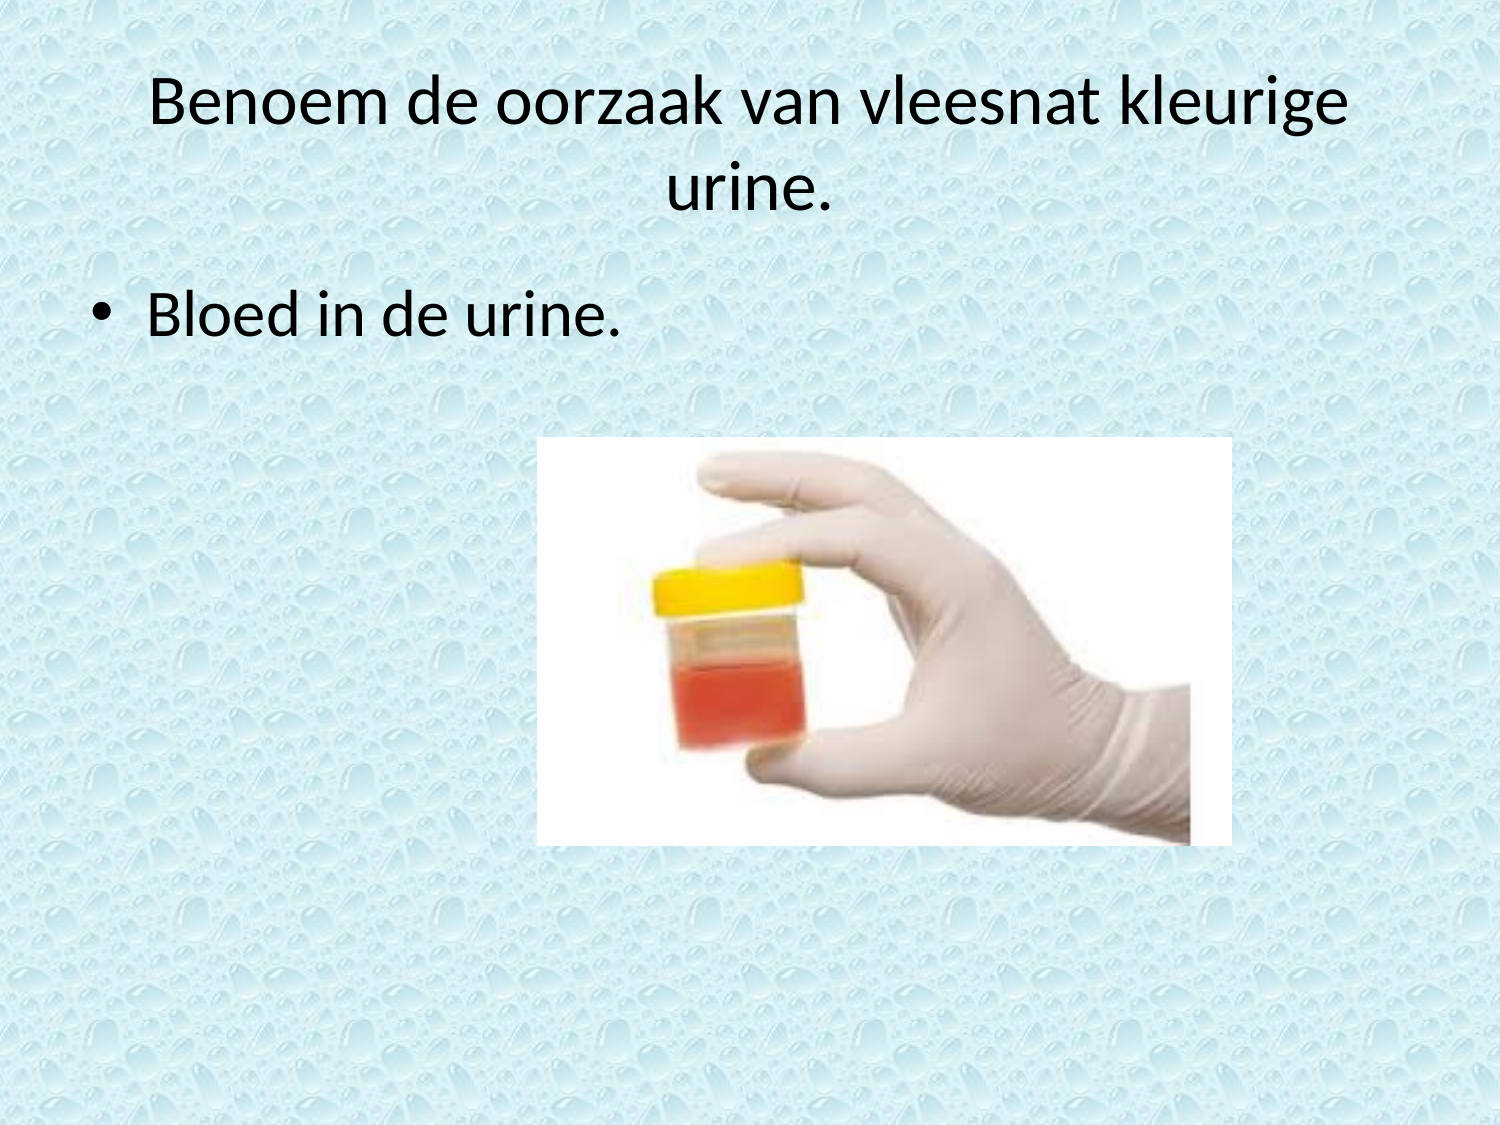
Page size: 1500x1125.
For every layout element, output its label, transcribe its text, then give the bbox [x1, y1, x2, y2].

picture [537, 437, 1233, 847]
title Benoem de oorzaak van vleesnat kleurige urine. [75, 45, 1425, 233]
list Bloed in de urine. [75, 262, 1425, 1005]
